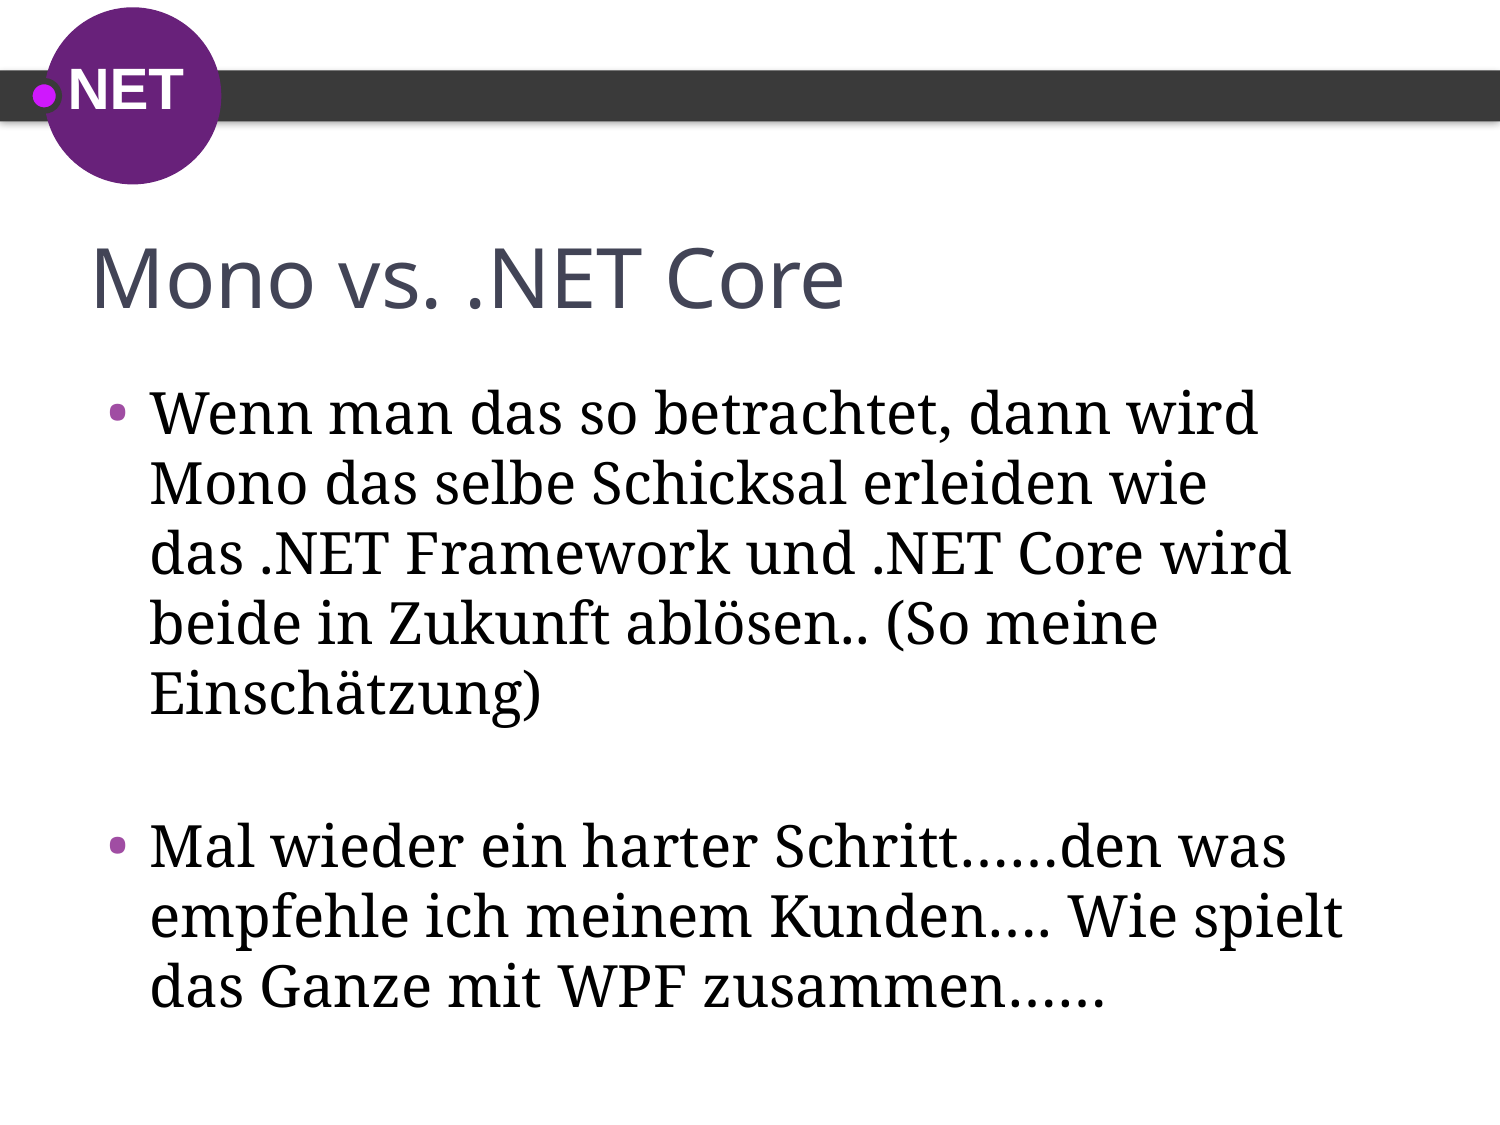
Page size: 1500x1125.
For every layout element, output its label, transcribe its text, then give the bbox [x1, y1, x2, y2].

list Wenn man das so betrachtet, dann wird Mono das selbe Schicksal erleiden wie das .NET Framework und .NET Core wird beide in Zukunft ablösen.. (So meine Einschätzung) Mal wieder ein harter Schritt……den was empfehle ich meinem Kunden…. Wie spielt das Ganze mit WPF zusammen…… [75, 368, 1425, 1079]
title Mono vs. .NET Core [75, 187, 1425, 363]
